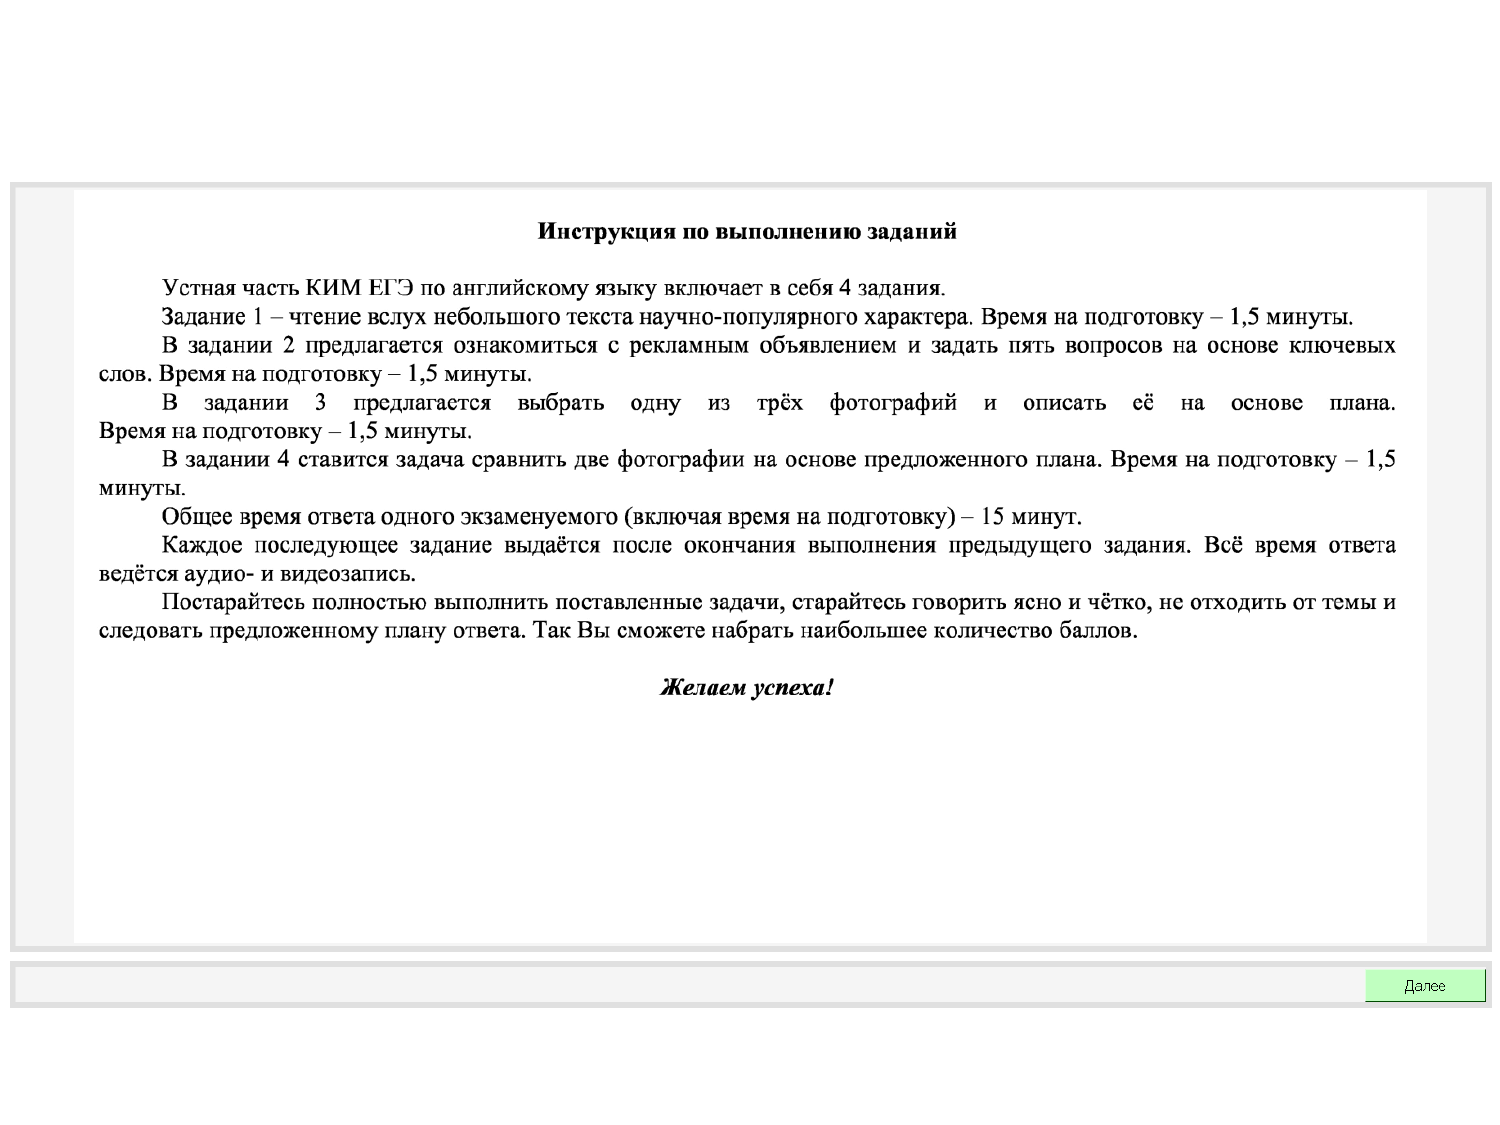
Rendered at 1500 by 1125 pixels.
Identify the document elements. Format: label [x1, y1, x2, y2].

picture [0, 172, 1500, 1017]
